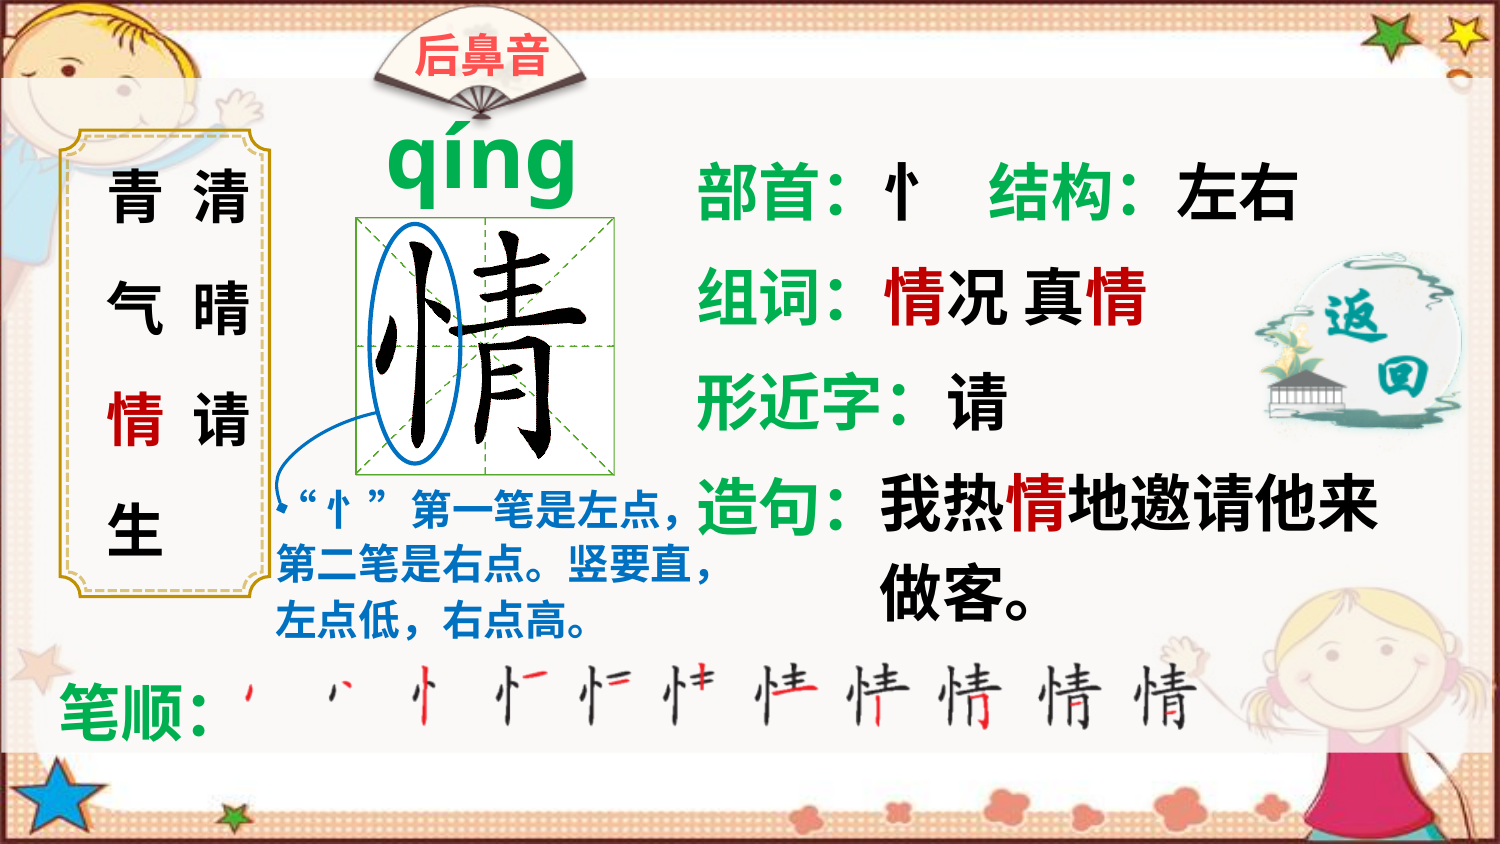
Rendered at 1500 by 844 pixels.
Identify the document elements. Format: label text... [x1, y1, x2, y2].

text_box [260, 411, 718, 646]
picture [355, 217, 615, 411]
picture [1249, 234, 1485, 466]
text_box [372, 0, 588, 127]
picture [0, 0, 1500, 844]
text_box 部首：忄 结构：左右 组词：情况 真情 形近字：请 造句： [681, 115, 1500, 551]
picture [588, 0, 1500, 115]
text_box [60, 130, 270, 597]
text_box 笔顺： [43, 629, 302, 757]
text_box 我热情地邀请他来做客。 [865, 442, 1440, 637]
picture [240, 661, 1200, 735]
text_box qínɡ [345, 93, 621, 213]
